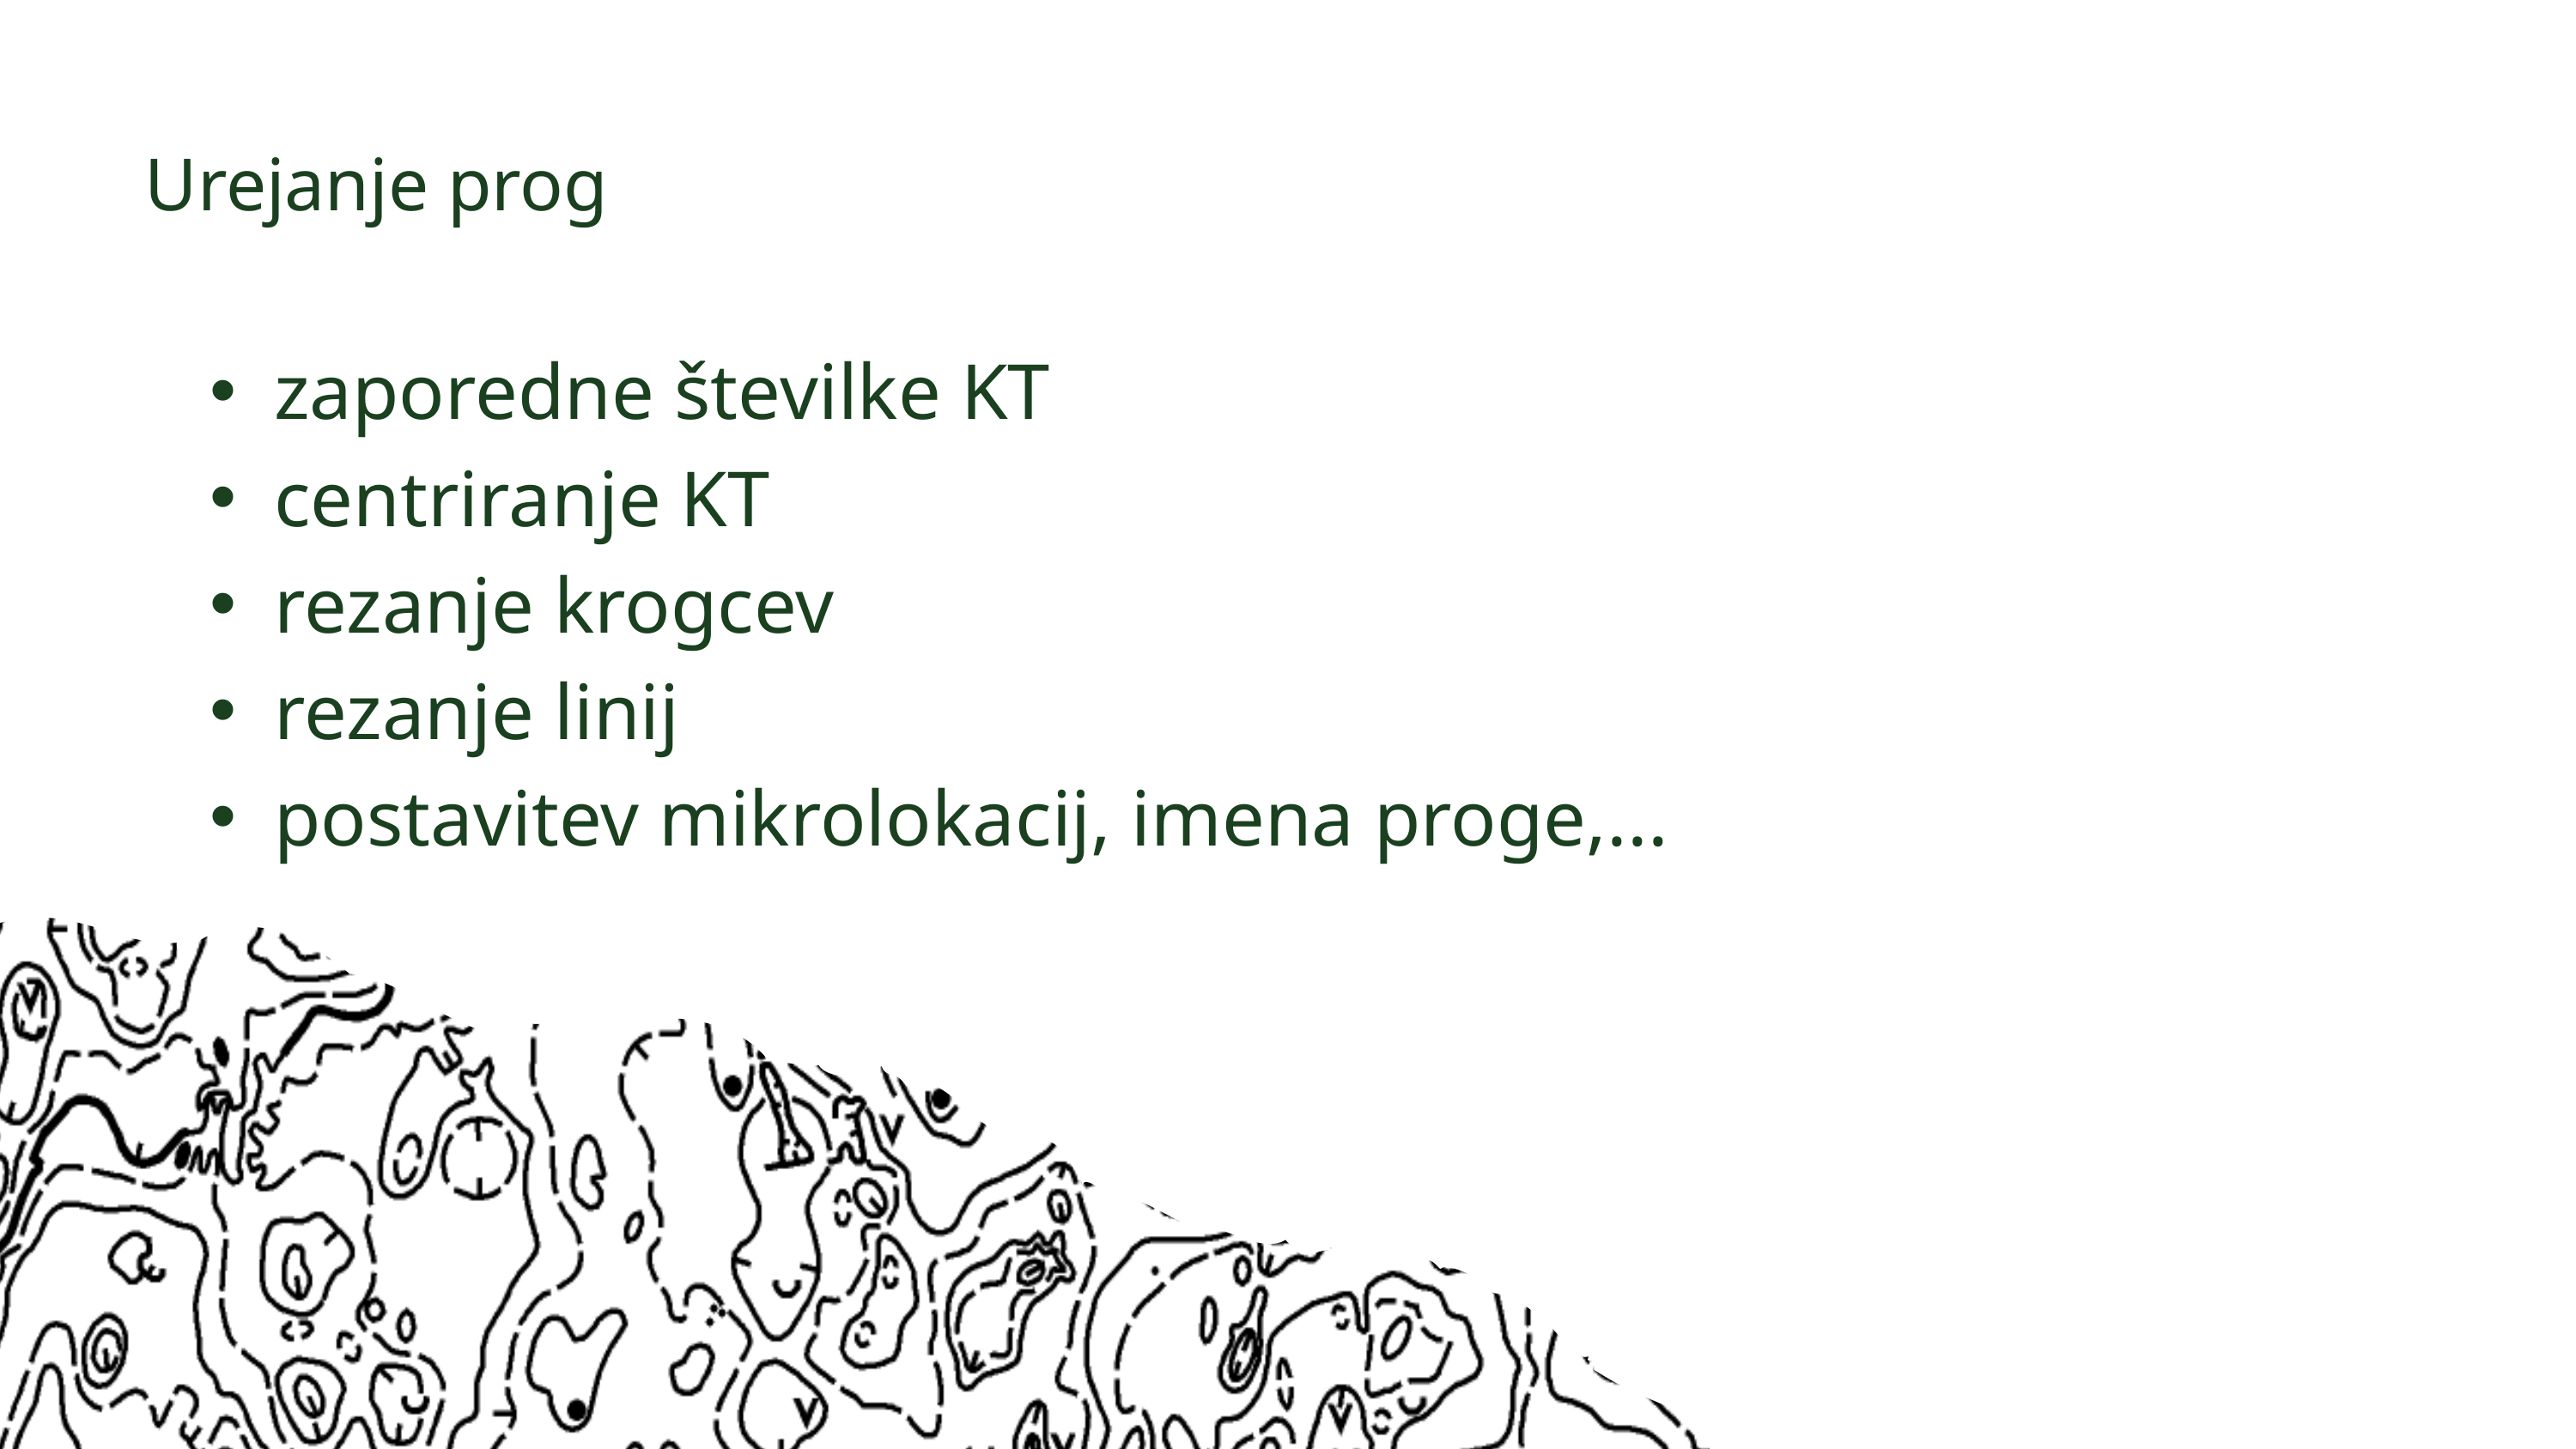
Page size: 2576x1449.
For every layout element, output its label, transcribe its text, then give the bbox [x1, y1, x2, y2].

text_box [0, 912, 1727, 1449]
text_box Urejanje prog [144, 142, 1163, 226]
text_box zaporedne številke KT centriranje KT rezanje krogcev rezanje linij postavitev mikrolokacij, imena proge,... [144, 328, 2351, 861]
